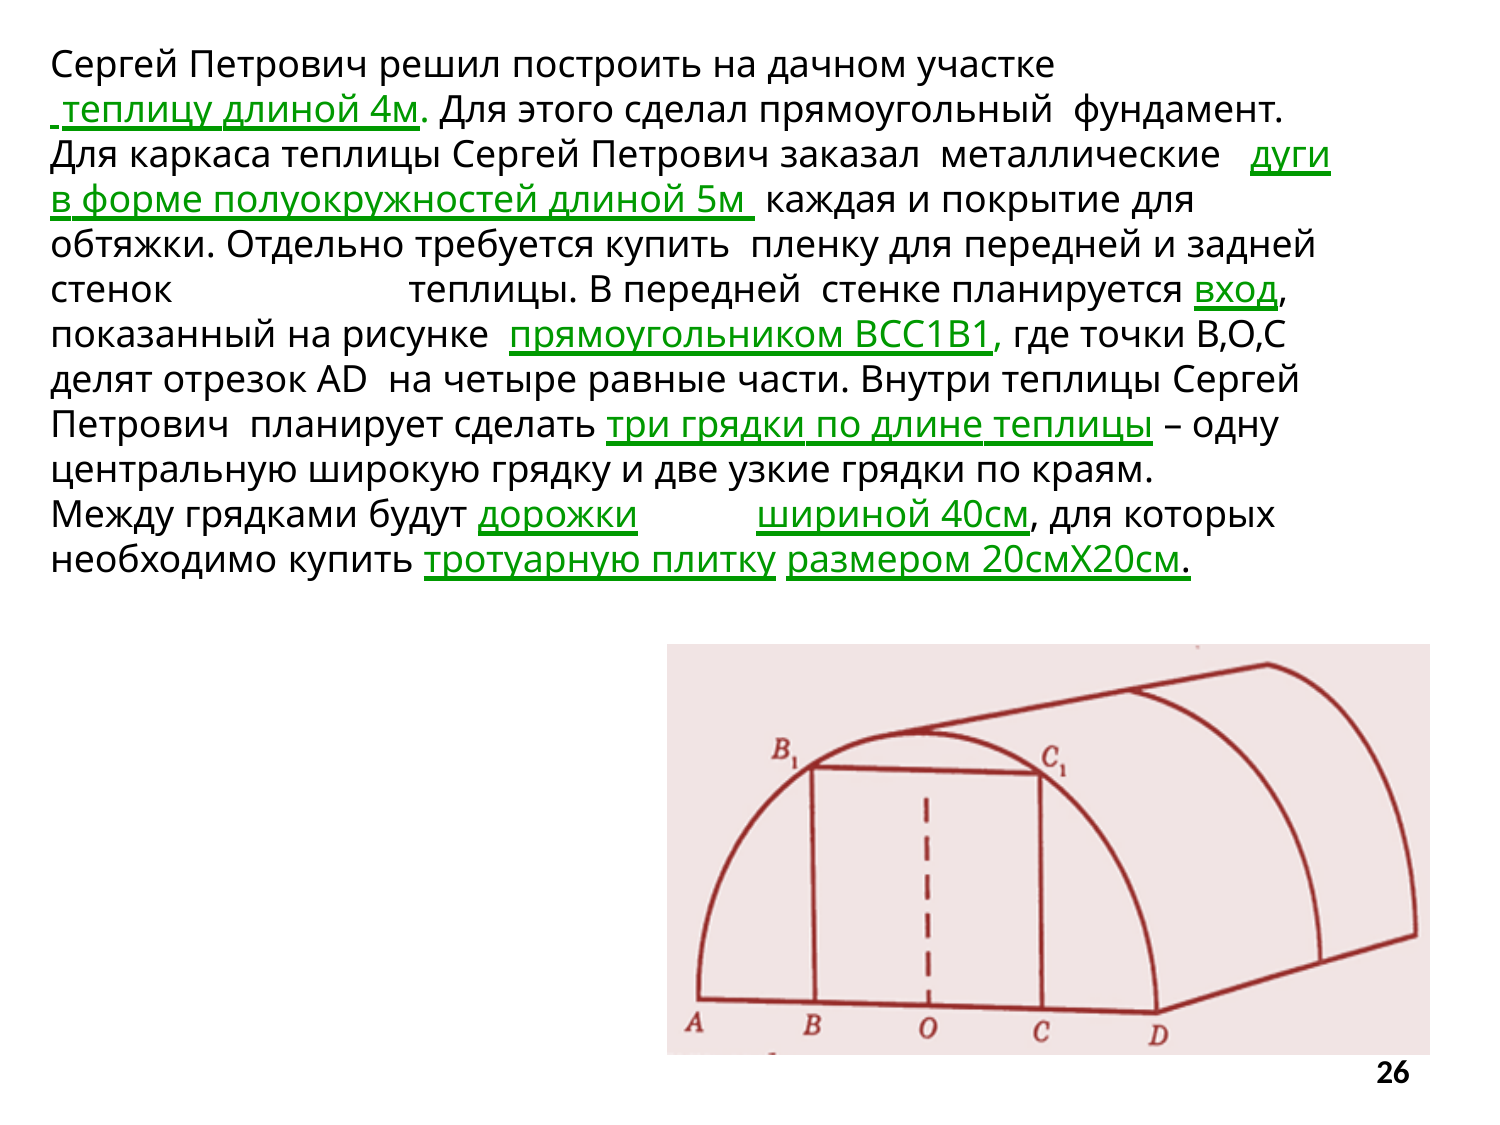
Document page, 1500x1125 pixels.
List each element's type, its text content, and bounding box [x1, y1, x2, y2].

picture [667, 644, 1430, 1055]
slide_number 26 [1370, 1063, 1417, 1125]
text_box Сергей Петрович решил построить на дачном участке теплицу длиной 4м. Для этого сделал прямоугольный фундамент. Для каркаса теплицы Сергей Петрович заказал металлические дуги в форме полуокружностей длиной 5м каждая и покрытие для обтяжки. Отдельно требуется купить пленку для передней и задней стенок теплицы. В передней стенке планируется вход, показанный на рисунке прямоугольником ВСС1В1, где точки В,О,С делят отрезок АD на четыре равные части. Внутри теплицы Сергей Петрович планирует сделать три грядки по длине теплицы – одну центральную широкую грядку и две узкие грядки по краям. Между грядками будут дорожки шириной 40см, для которых необходимо купить тротуарную плитку размером 20смХ20см. [48, 38, 1376, 581]
